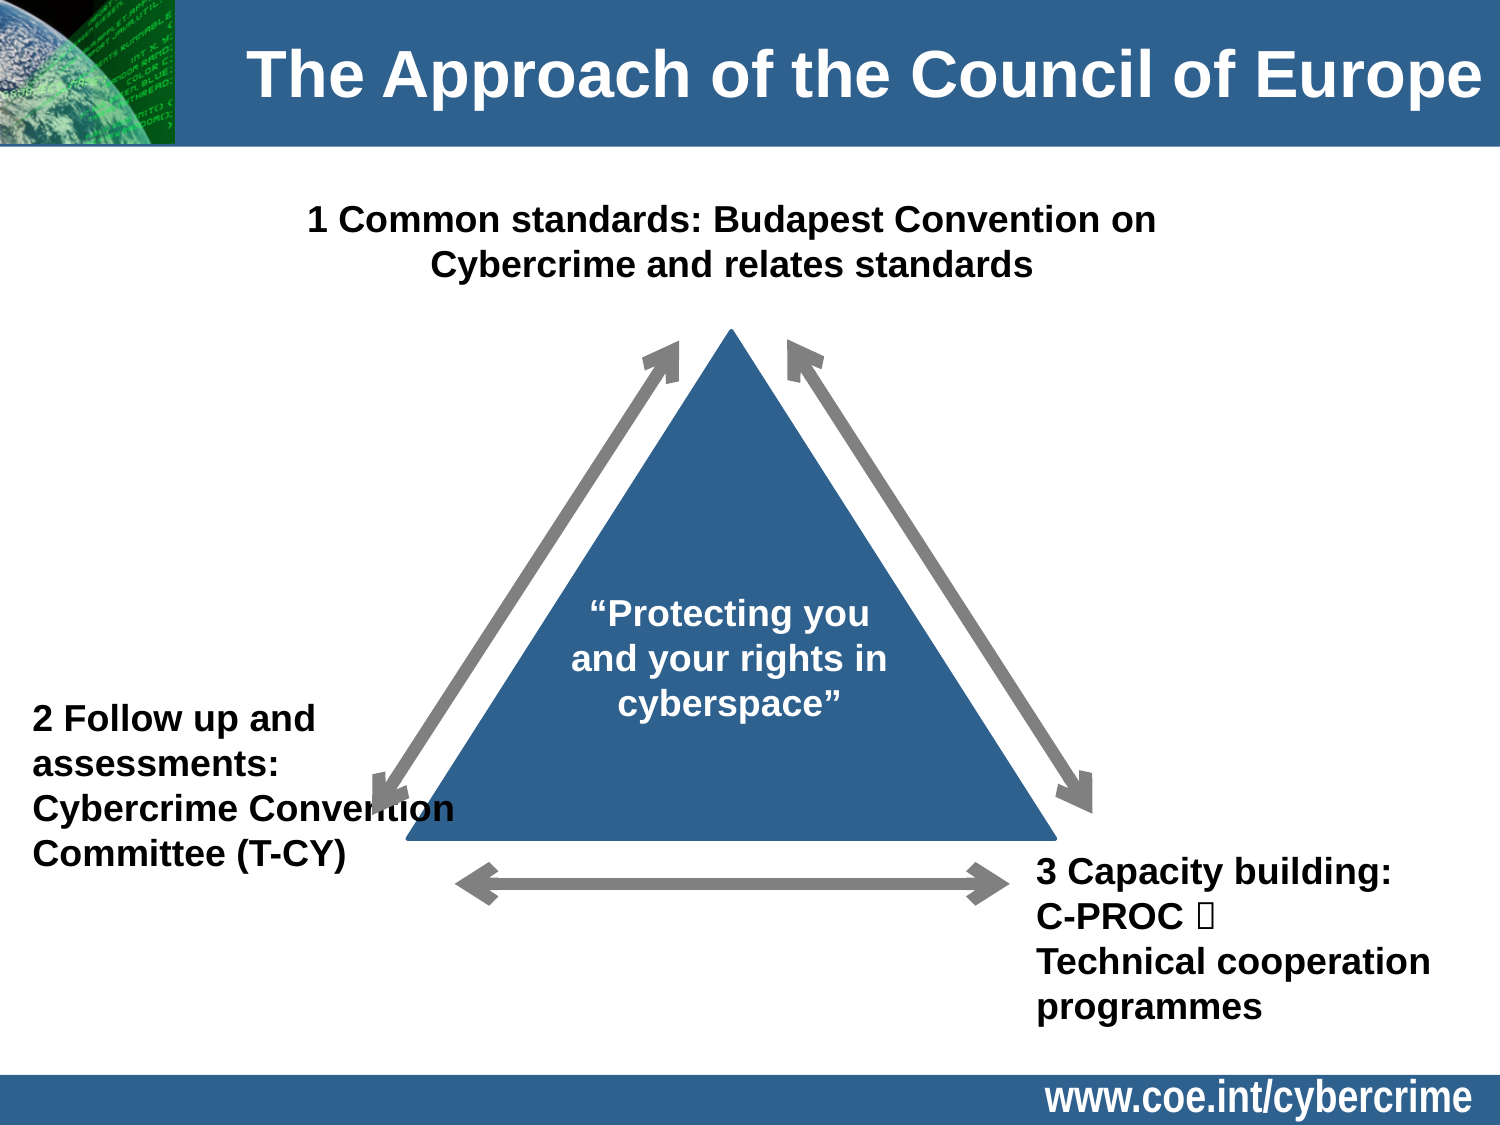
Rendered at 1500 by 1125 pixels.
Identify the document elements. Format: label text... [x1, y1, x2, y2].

text_box [509, 732, 1058, 841]
text_box 1 Common standards: Budapest Convention on Cybercrime and relates standards [253, 187, 1211, 293]
text_box 2 Follow up and assessments: Cybercrime Convention Committee (T-CY) [17, 686, 509, 882]
text_box The Approach of the Council of Europe [177, 0, 1500, 149]
text_box www.coe.int/cybercrime [1030, 1059, 1500, 1125]
picture [0, 0, 175, 144]
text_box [371, 340, 680, 816]
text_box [786, 339, 1093, 815]
text_box 3 Capacity building: C-PROC  Technical cooperation programmes [1021, 839, 1500, 1035]
text_box “Protecting you and your rights in cyberspace” [684, 581, 781, 732]
text_box [684, 328, 781, 581]
text_box [0, 1073, 1030, 1125]
